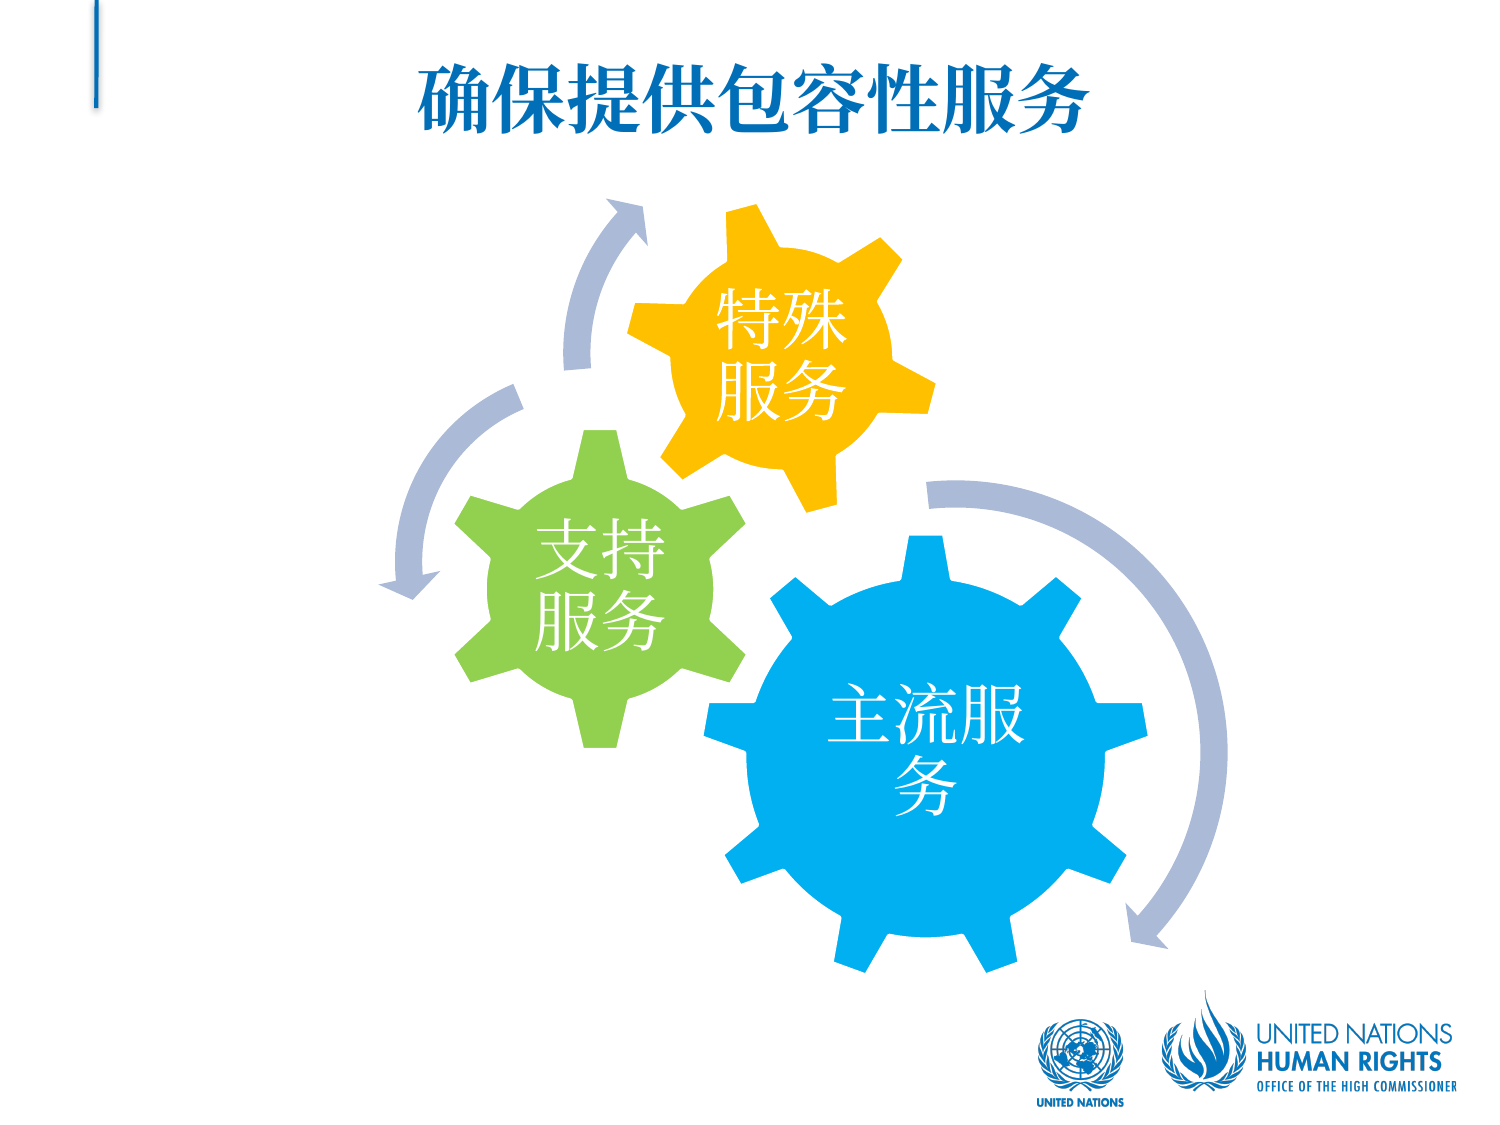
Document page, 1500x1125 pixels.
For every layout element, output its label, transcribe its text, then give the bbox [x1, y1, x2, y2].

title 确保提供包容性服务 [71, 45, 1437, 224]
picture [1037, 990, 1457, 1107]
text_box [123, 160, 1357, 986]
